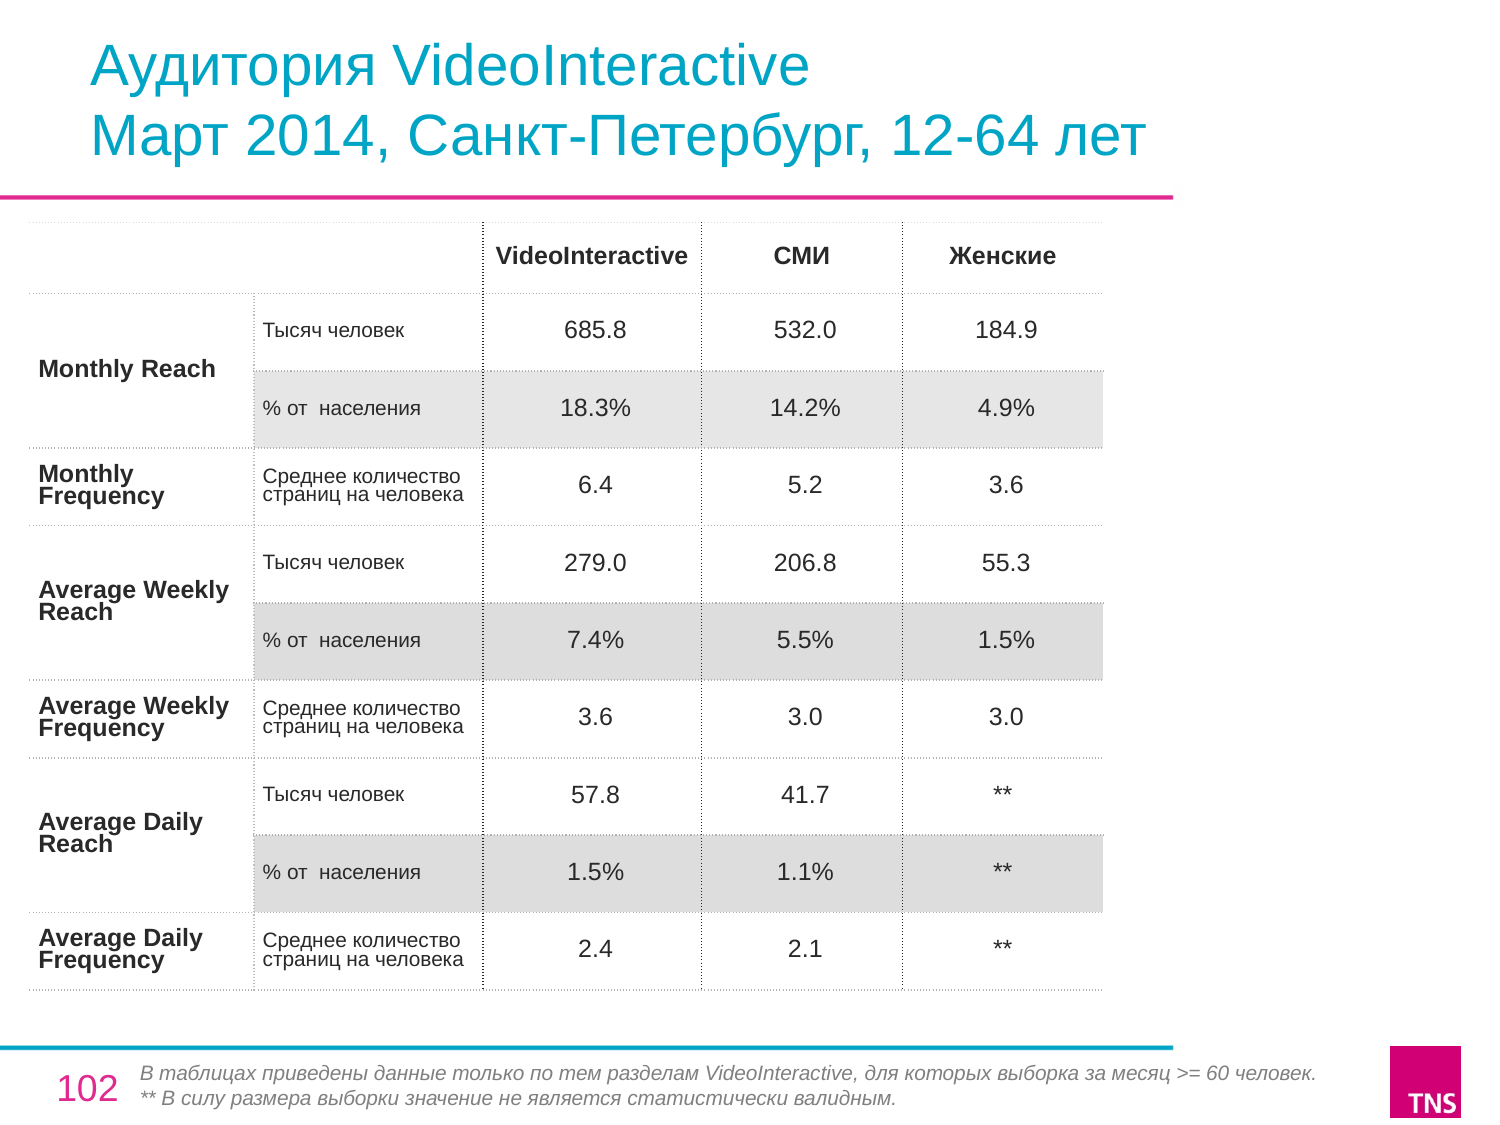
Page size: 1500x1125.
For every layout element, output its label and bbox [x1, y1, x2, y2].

text_box [124, 1052, 1463, 1117]
table_cell [29, 294, 1103, 990]
title [74, 8, 1476, 187]
picture [0, 0, 1500, 1125]
slide_number [40, 1055, 392, 1125]
table_header [29, 223, 1103, 294]
